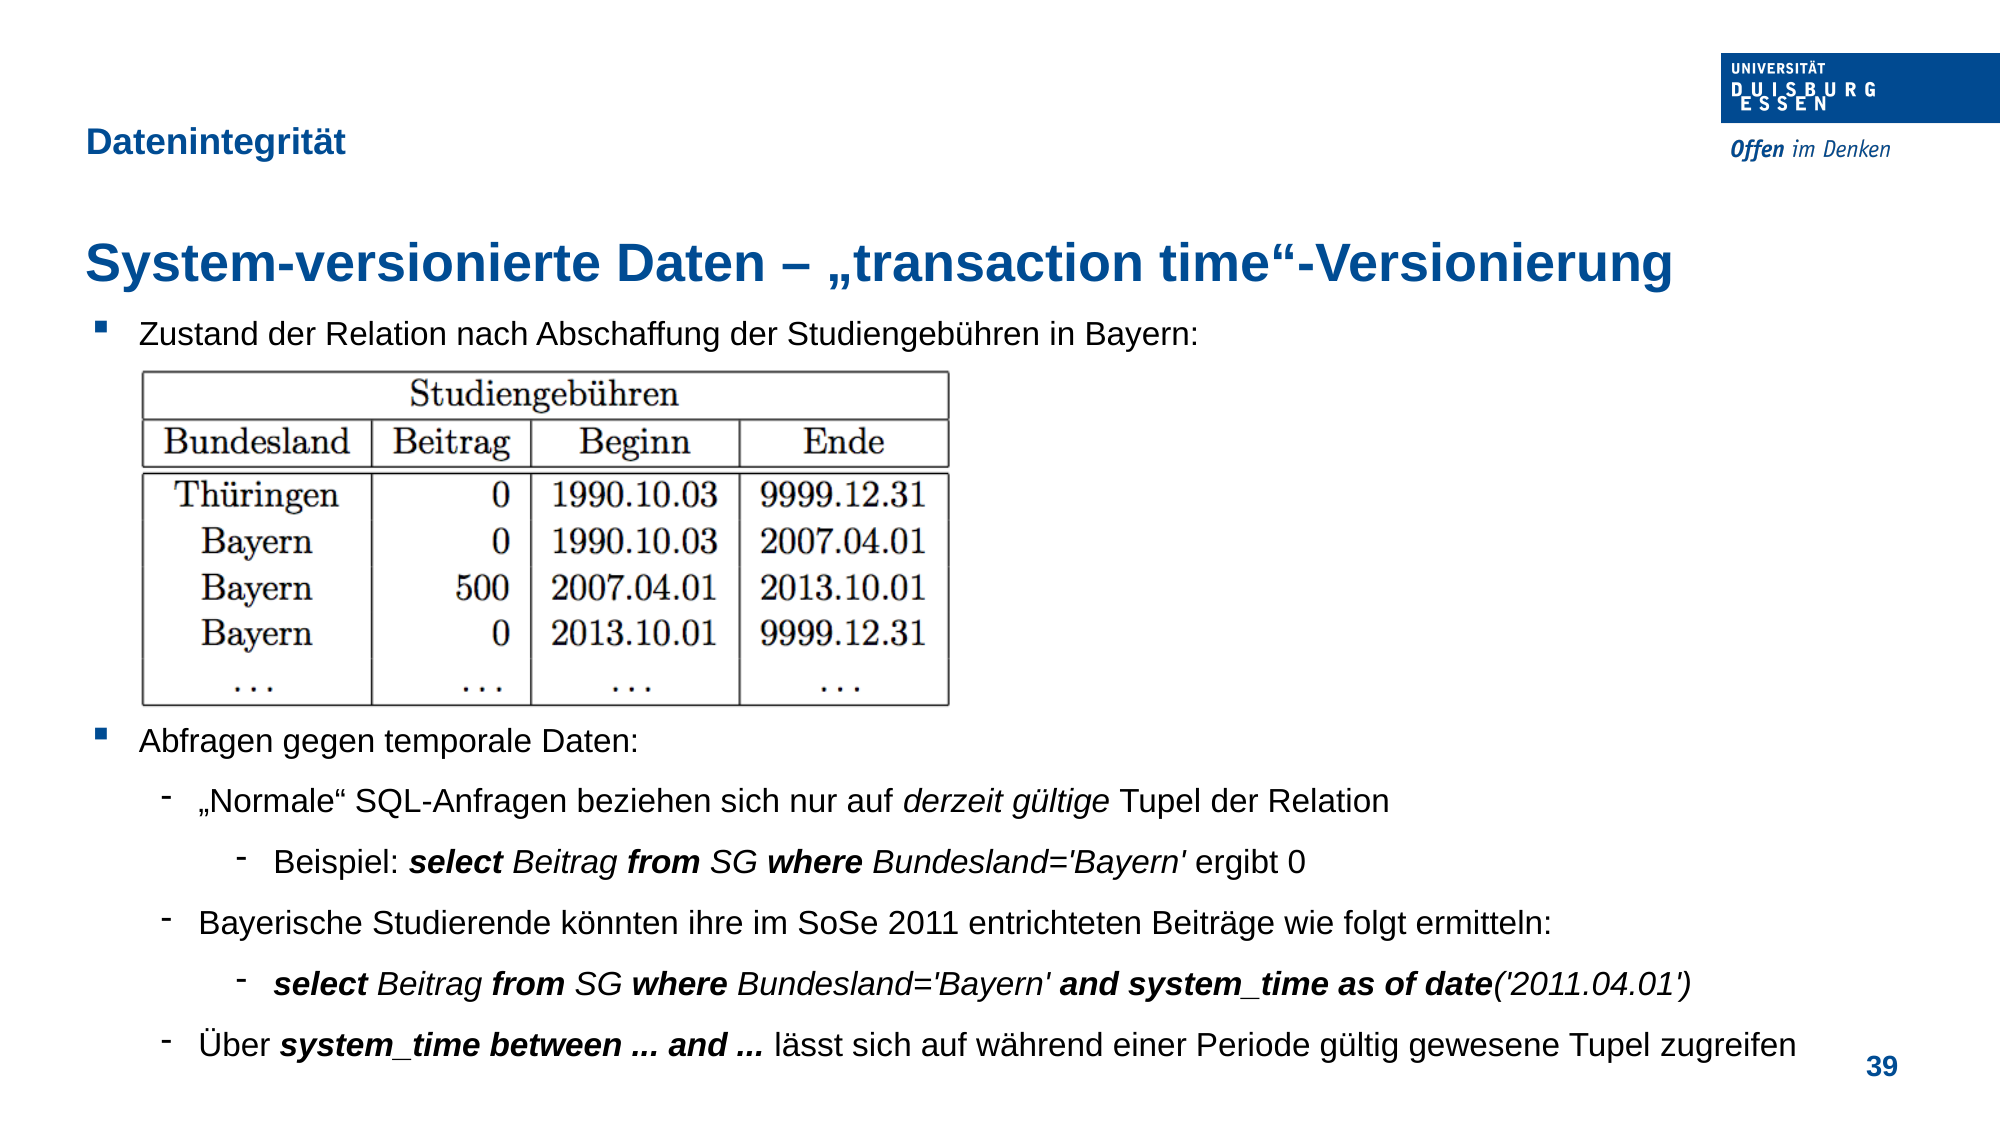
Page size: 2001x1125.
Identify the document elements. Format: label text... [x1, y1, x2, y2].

picture [103, 259, 995, 810]
picture [1721, 53, 2000, 162]
list Zustand der Relation nach Abschaffung der Studiengebühren in Bayern: Abfragen gegen temporale Daten: „Normale“ SQL-Anfragen beziehen sich nur auf derzeit gültige Tupel der Relation Beispiel: select Beitrag from SG where Bundesland='Bayern' ergibt 0 Bayerische Studierende könnten ihre im SoSe 2011 entrichteten Beiträge wie folgt ermitteln: select Beitrag from SG where Bundesland='Bayern' and system_time as of date('2011.04.01') Über system_time between ... and ... lässt sich auf während einer Periode gültig gewesene Tupel zugreifen [85, 304, 1854, 1081]
list System-versionierte Daten – „transaction time“-Versionierung [85, 227, 1694, 303]
list Datenintegrität [85, 122, 1694, 163]
slide_number 39 [1677, 1039, 1914, 1081]
